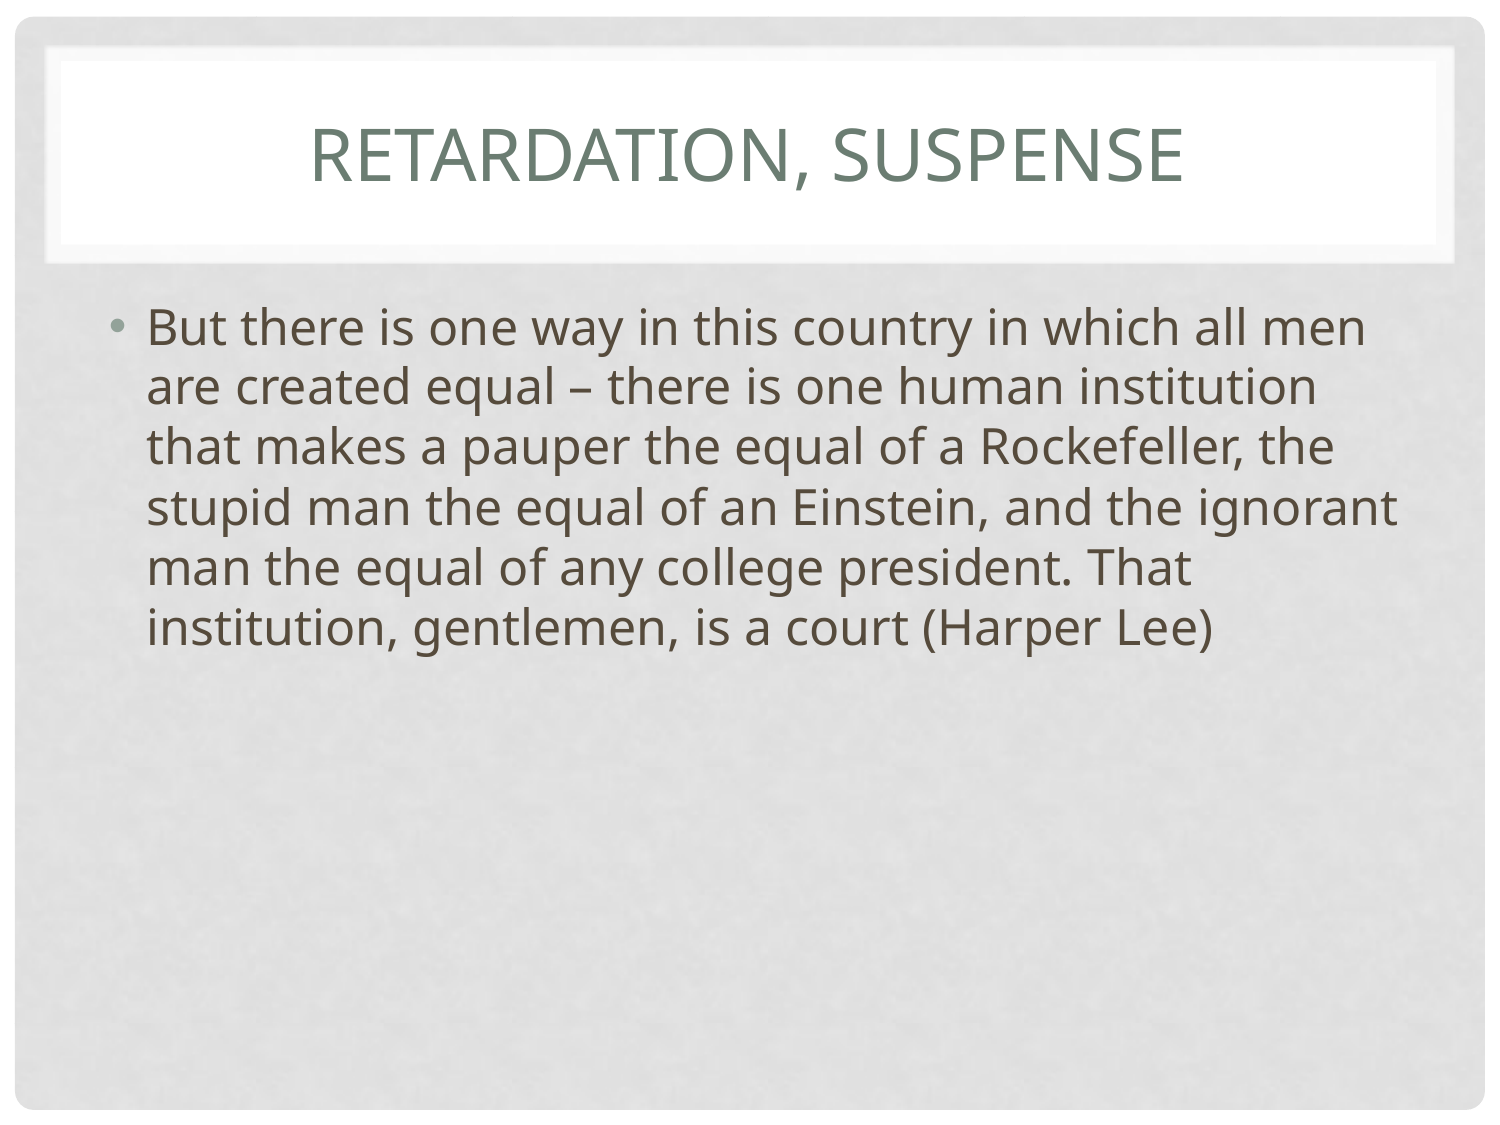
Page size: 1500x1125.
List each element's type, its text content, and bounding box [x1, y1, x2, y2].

list But there is one way in this country in which all men are created equal – there is one human institution that makes a pauper the equal of a Rockefeller, the stupid man the equal of an Einstein, and the ignorant man the equal of any college president. That institution, gentlemen, is a court (Harper Lee) [75, 287, 1425, 1005]
title Retardation, suspense [69, 66, 1425, 238]
